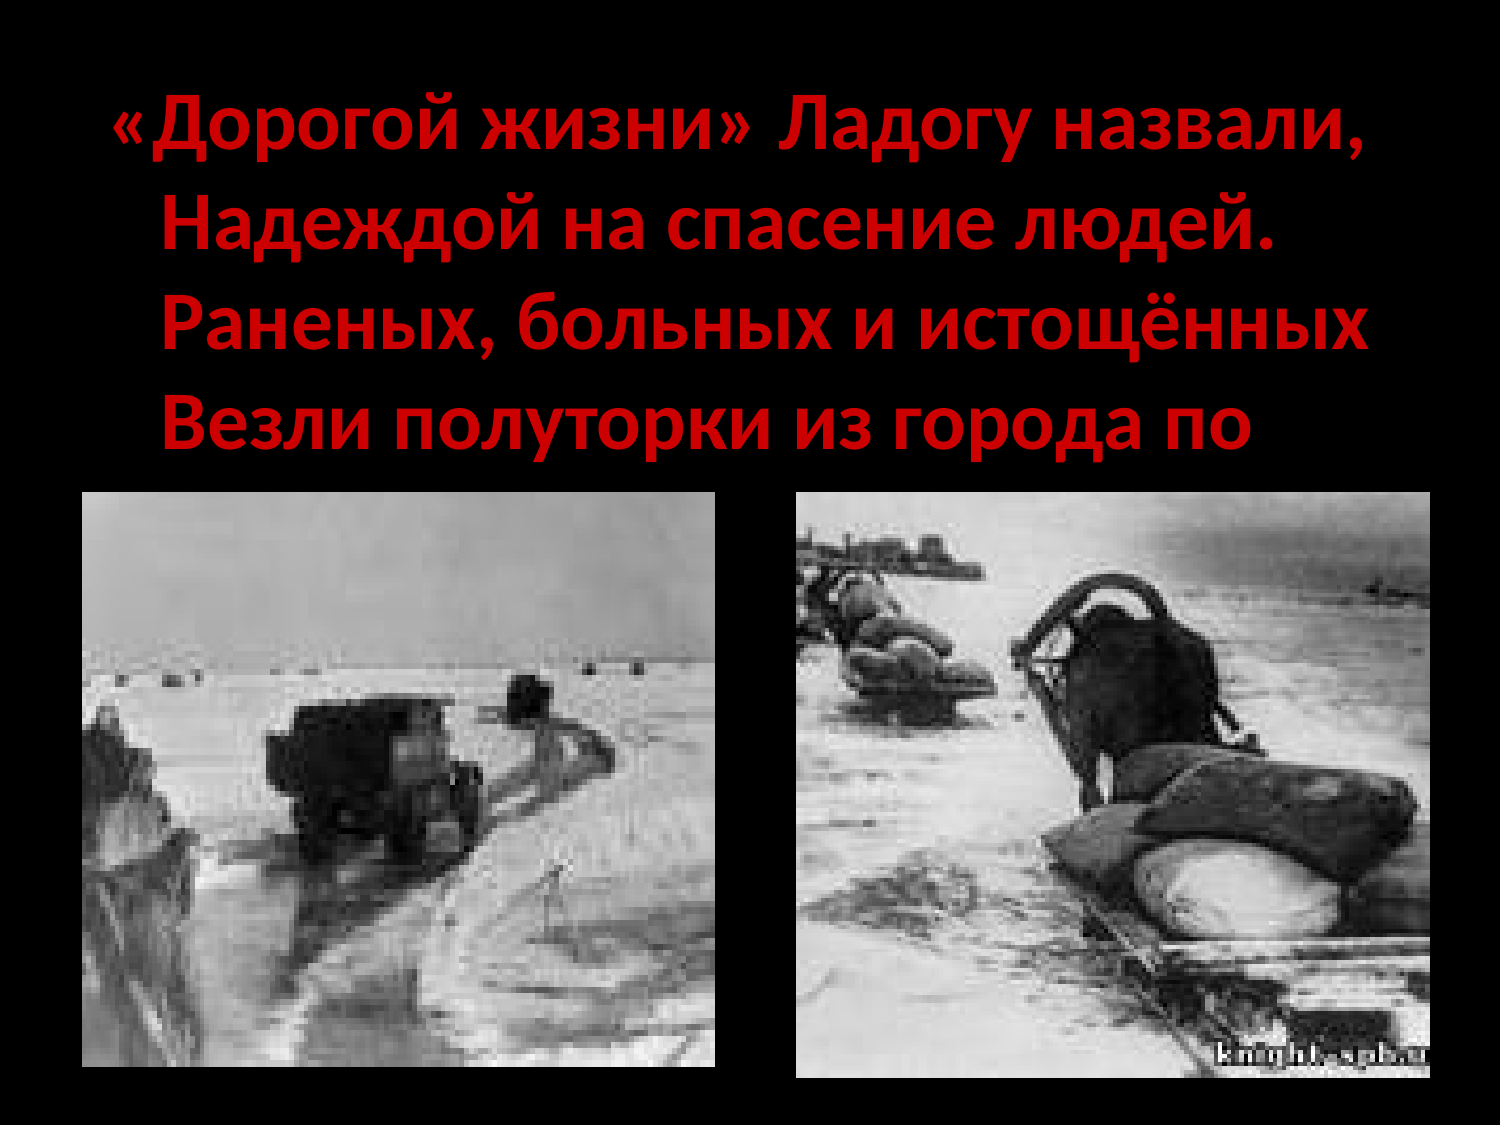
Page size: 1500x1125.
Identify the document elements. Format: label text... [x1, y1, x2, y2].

picture [796, 491, 1430, 1079]
title «Дорогой жизни» Ладогу назвали, Надеждой на спасение людей. Раненых, больных и истощённых Везли полуторки из города по ней. [75, 58, 1425, 457]
picture [81, 491, 716, 1067]
